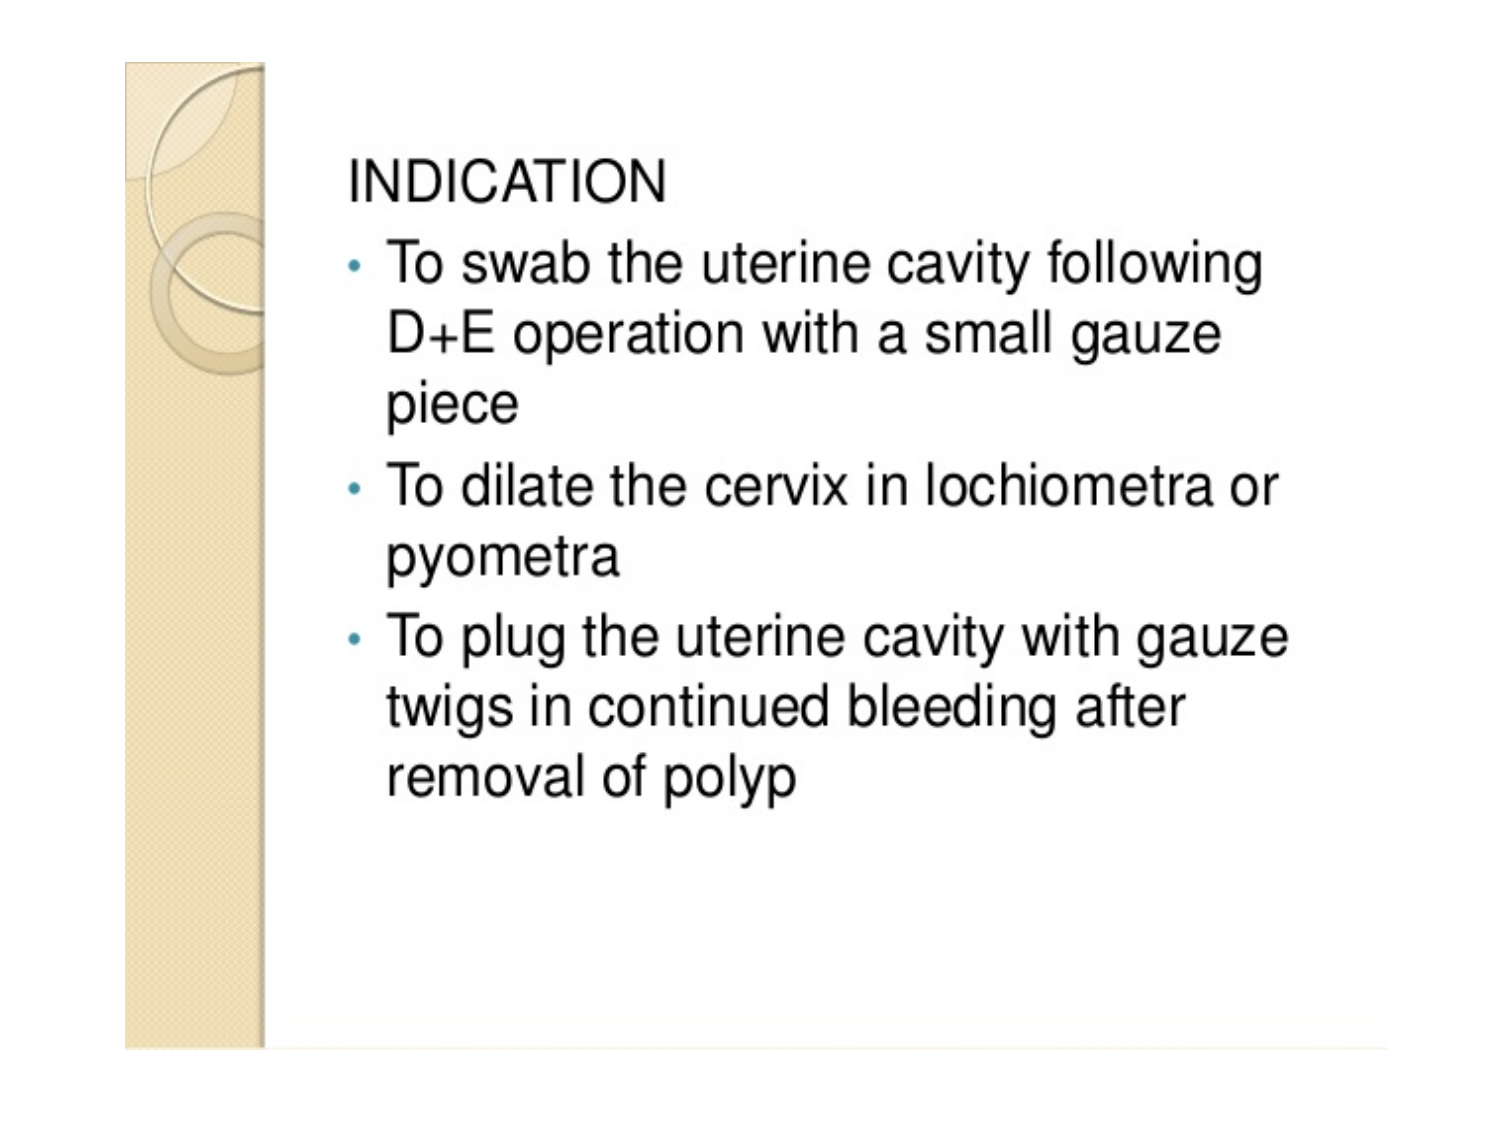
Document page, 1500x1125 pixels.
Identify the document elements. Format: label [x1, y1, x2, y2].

picture [124, 62, 1388, 1051]
